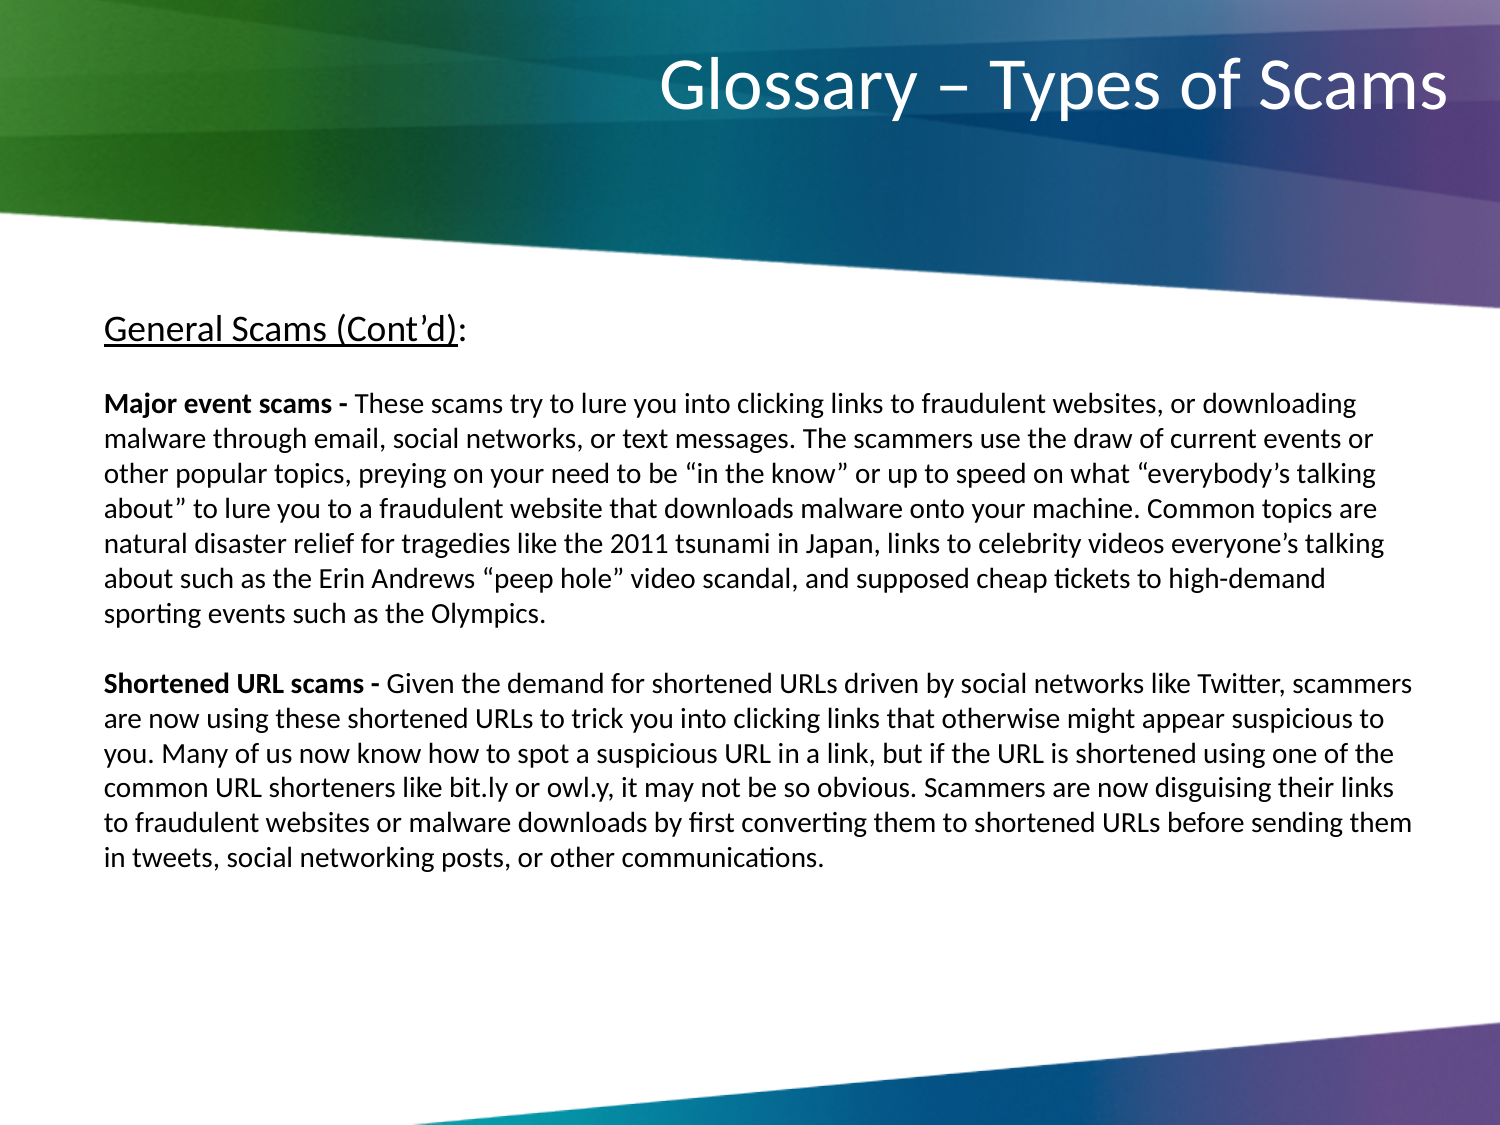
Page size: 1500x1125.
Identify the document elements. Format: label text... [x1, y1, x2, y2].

picture [0, 0, 1500, 1125]
title Glossary – Types of Scams [0, 37, 1466, 226]
text_box General Scams (Cont’d): Major event scams - These scams try to lure you into clicking links to fraudulent websites, or downloading malware through email, social networks, or text messages. The scammers use the draw of current events or other popular topics, preying on your need to be “in the know” or up to speed on what “everybody’s talking about” to lure you to a fraudulent website that downloads malware onto your machine. Common topics are natural disaster relief for tragedies like the 2011 tsunami in Japan, links to celebrity videos everyone’s talking about such as the Erin Andrews “peep hole” video scandal, and supposed cheap tickets to high-demand sporting events such as the Olympics. Shortened URL scams - Given the demand for shortened URLs driven by social networks like Twitter, scammers are now using these shortened URLs to trick you into clicking links that otherwise might appear suspicious to you. Many of us now know how to spot a suspicious URL in a link, but if the URL is shortened using one of the common URL shorteners like bit.ly or owl.y, it may not be so obvious. Scammers are now disguising their links to fraudulent websites or malware downloads by first converting them to shortened URLs before sending them in tweets, social networking posts, or other communications. [88, 296, 1429, 917]
